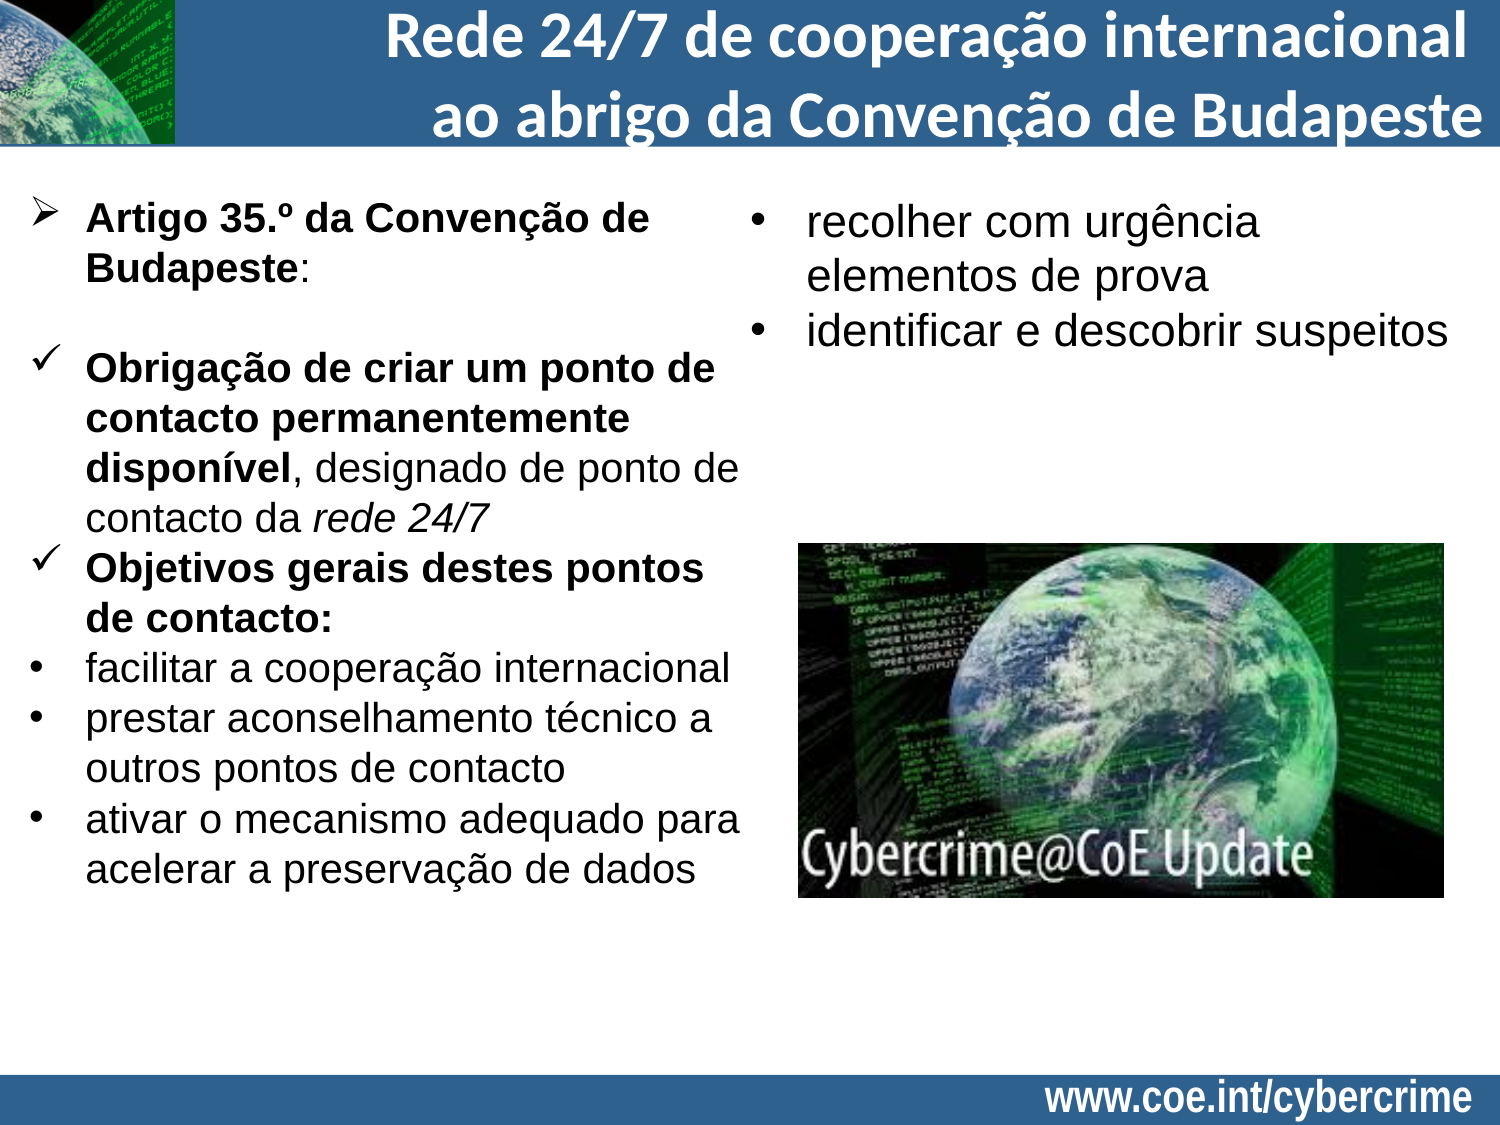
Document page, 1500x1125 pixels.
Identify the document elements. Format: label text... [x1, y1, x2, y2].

picture [0, 0, 175, 144]
text_box recolher com urgência elementos de prova identificar e descobrir suspeitos [735, 183, 1486, 364]
picture [798, 542, 1444, 898]
text_box www.coe.int/cybercrime [1030, 1059, 1500, 1125]
text_box Rede 24/7 de cooperação internacional ao abrigo da Convenção de Budapeste [177, 0, 1500, 149]
text_box Artigo 35.º da Convenção de Budapeste: Obrigação de criar um ponto de contacto permanentemente disponível, designado de ponto de contacto da rede 24/7 Objetivos gerais destes pontos de contacto: facilitar a cooperação internacional prestar aconselhamento técnico a outros pontos de contacto ativar o mecanismo adequado para acelerar a preservação de dados [14, 183, 765, 899]
text_box [0, 1073, 1030, 1125]
